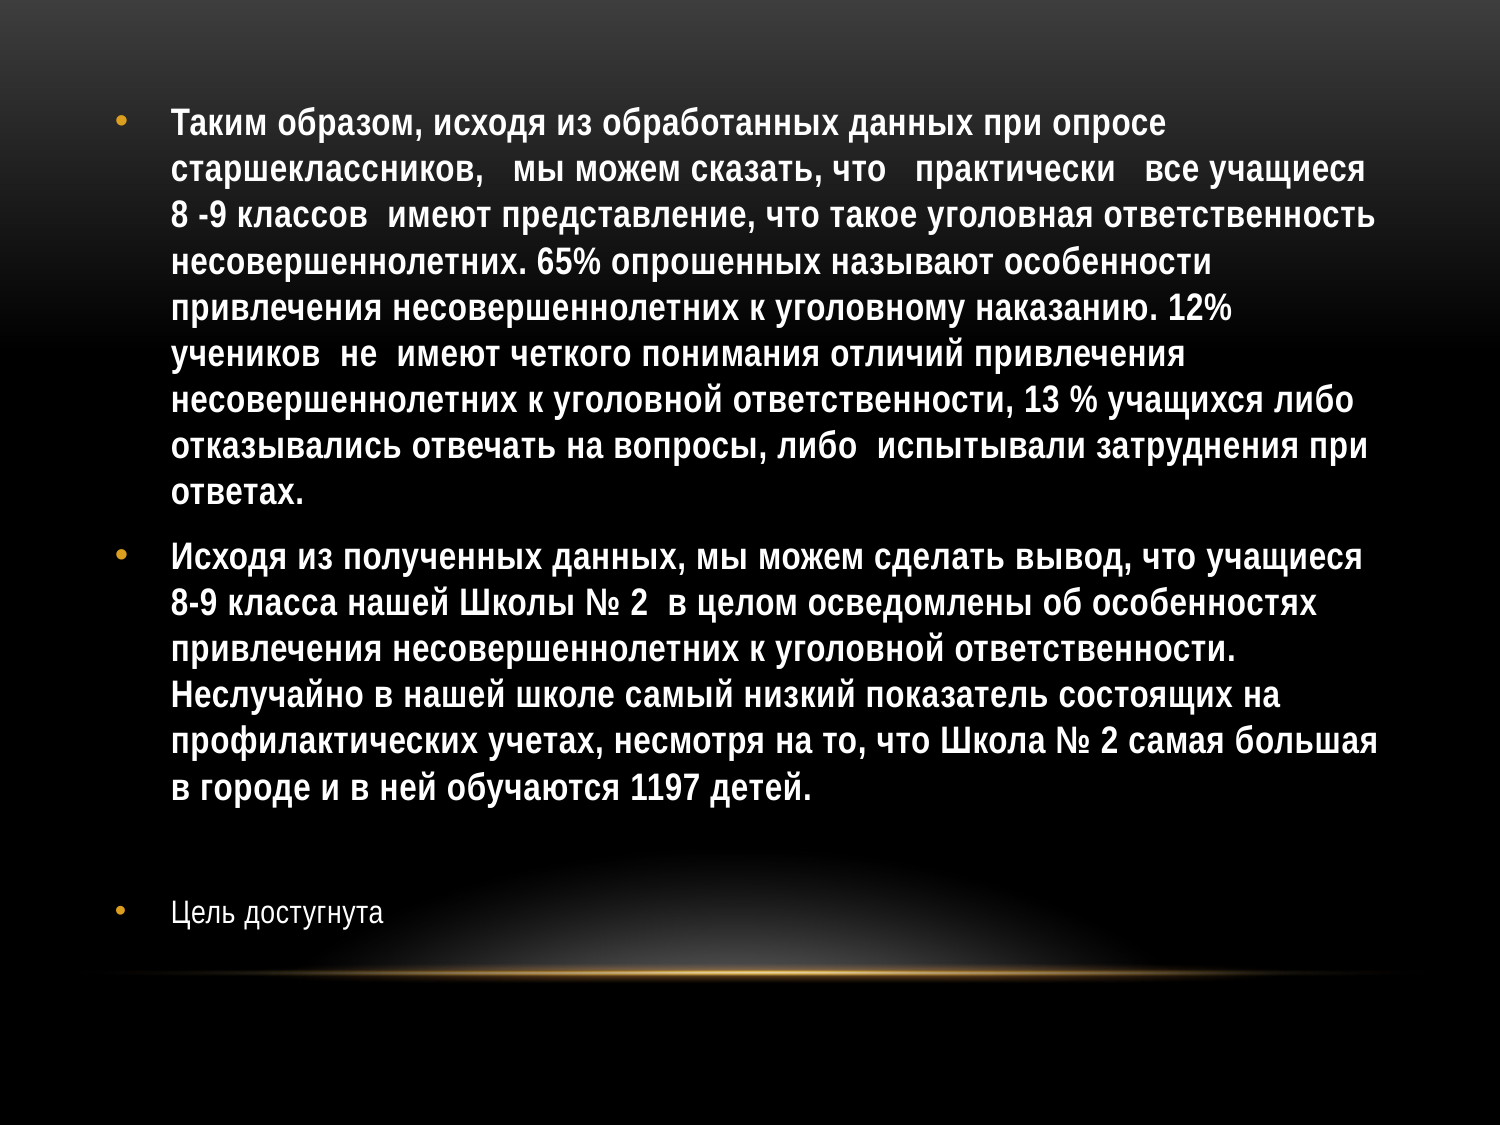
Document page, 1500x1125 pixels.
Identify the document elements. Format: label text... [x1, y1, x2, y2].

picture [0, 0, 1500, 1125]
list Таким образом, исходя из обработанных данных при опросе старшеклассников, мы можем сказать, что практически все учащиеся 8 -9 классов имеют представление, что такое уголовная ответственность несовершеннолетних. 65% опрошенных называют особенности привлечения несовершеннолетних к уголовному наказанию. 12% учеников не имеют четкого понимания отличий привлечения несовершеннолетних к уголовной ответственности, 13 % учащихся либо отказывались отвечать на вопросы, либо испытывали затруднения при ответах. Исходя из полученных данных, мы можем сделать вывод, что учащиеся 8-9 класса нашей Школы № 2 в целом осведомлены об особенностях привлечения несовершеннолетних к уголовной ответственности. Неслучайно в нашей школе самый низкий показатель состоящих на профилактических учетах, несмотря на то, что Школа № 2 самая большая в городе и в ней обучаются 1197 детей. Цель достугнута [99, 90, 1400, 938]
